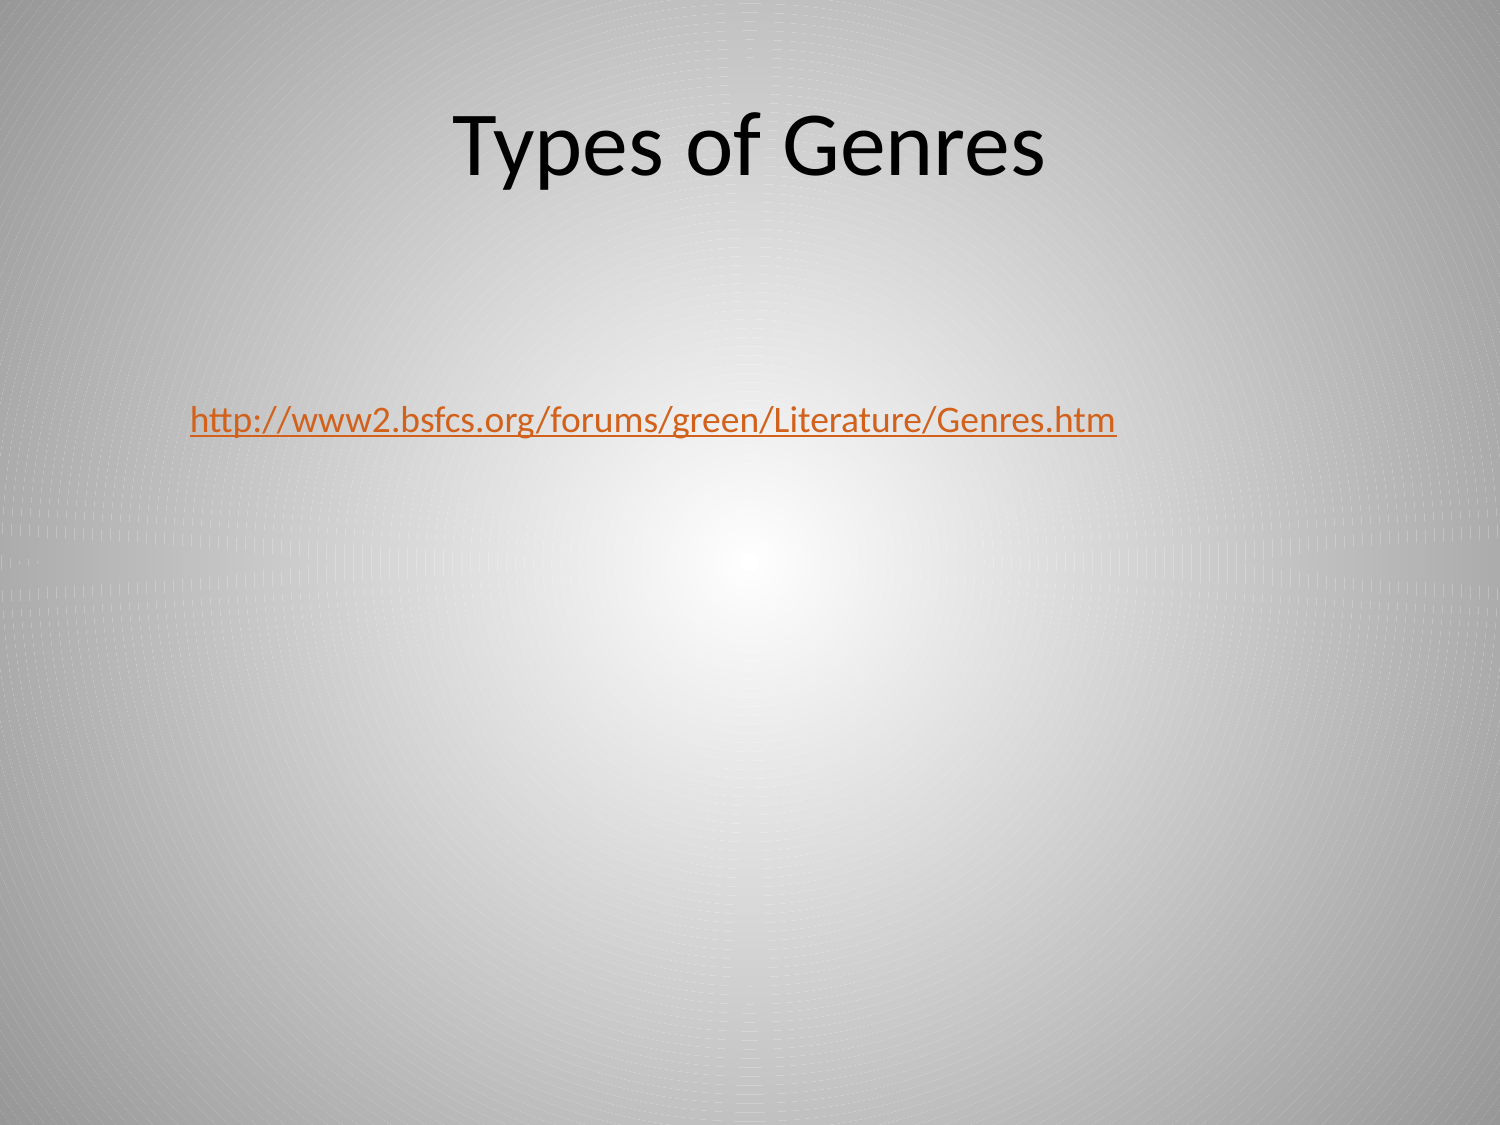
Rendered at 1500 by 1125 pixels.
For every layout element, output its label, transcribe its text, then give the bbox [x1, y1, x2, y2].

title Types of Genres [75, 45, 1425, 224]
text_box http://www2.bsfcs.org/forums/green/Literature/Genres.htm [174, 387, 1250, 448]
text_box [49, 224, 1463, 286]
